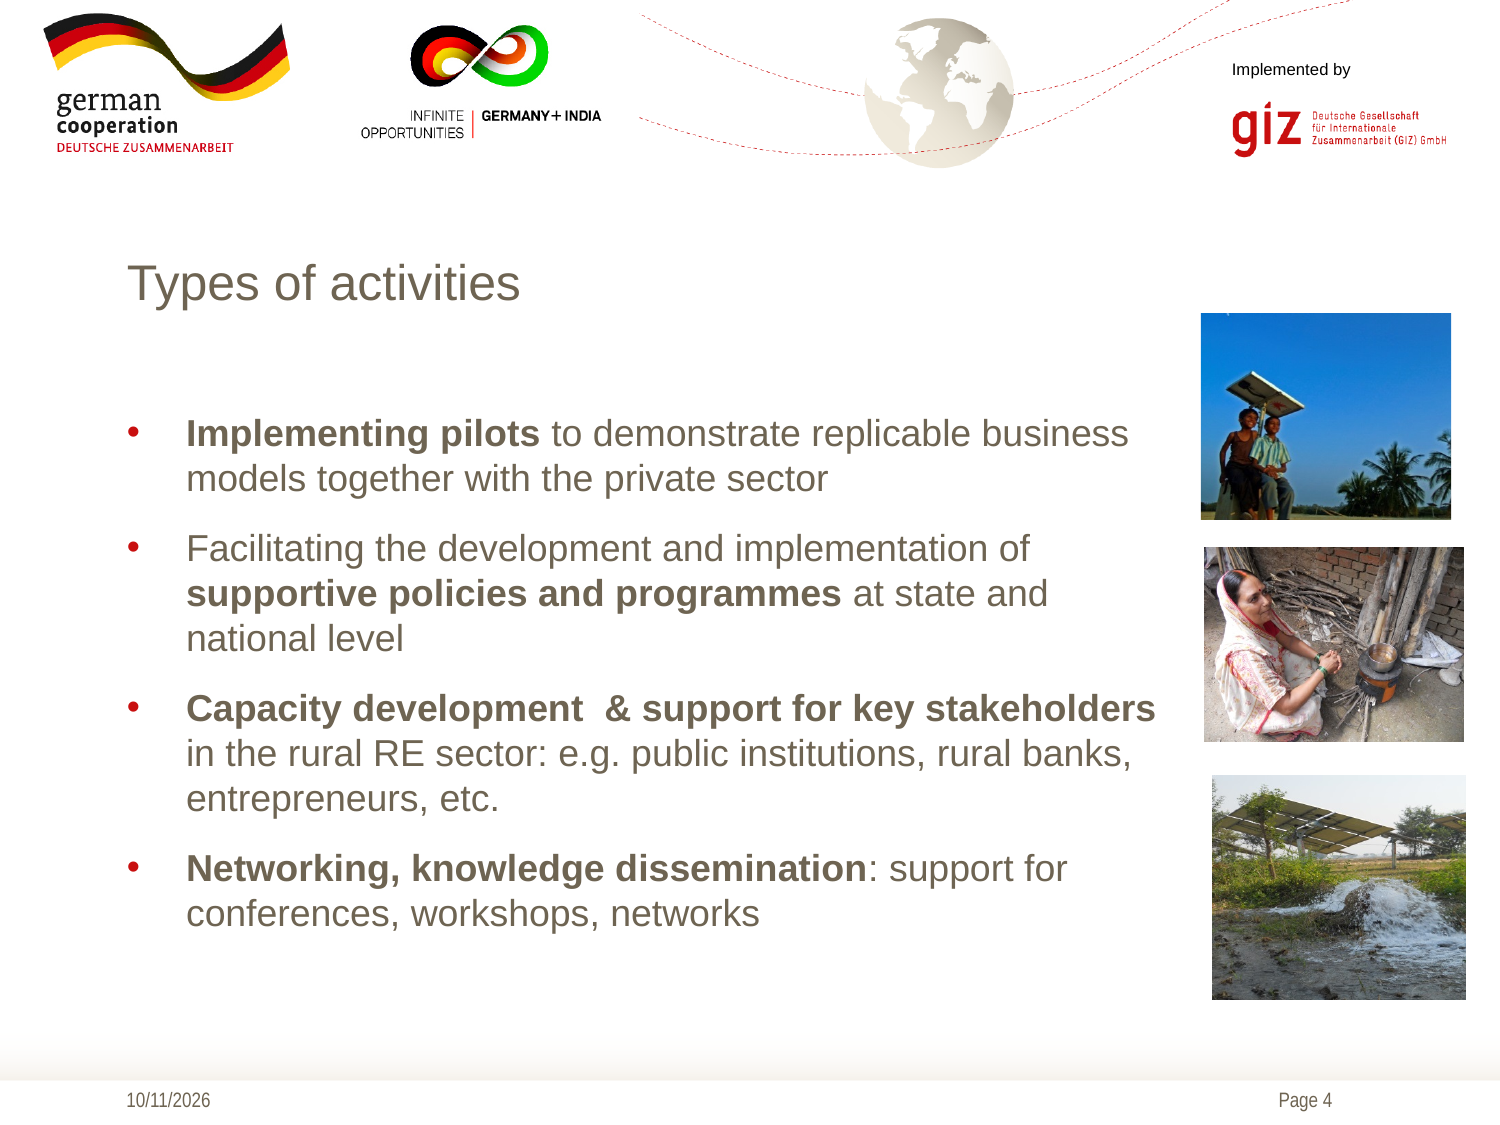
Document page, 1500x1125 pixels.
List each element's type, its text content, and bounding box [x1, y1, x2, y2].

picture [1204, 547, 1465, 743]
title Types of activities [112, 243, 1388, 345]
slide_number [111, 1079, 325, 1121]
picture [0, 0, 1500, 186]
list Implementing pilots to demonstrate replicable business models together with the private sector Facilitating the development and implementation of supportive policies and programmes at state and national level Capacity development & support for key stakeholders in the rural RE sector: e.g. public institutions, rural banks, entrepreneurs, etc. Networking, knowledge dissemination: support for conferences, workshops, networks [112, 401, 1201, 1028]
picture [1200, 313, 1452, 521]
picture [0, 775, 1500, 1081]
